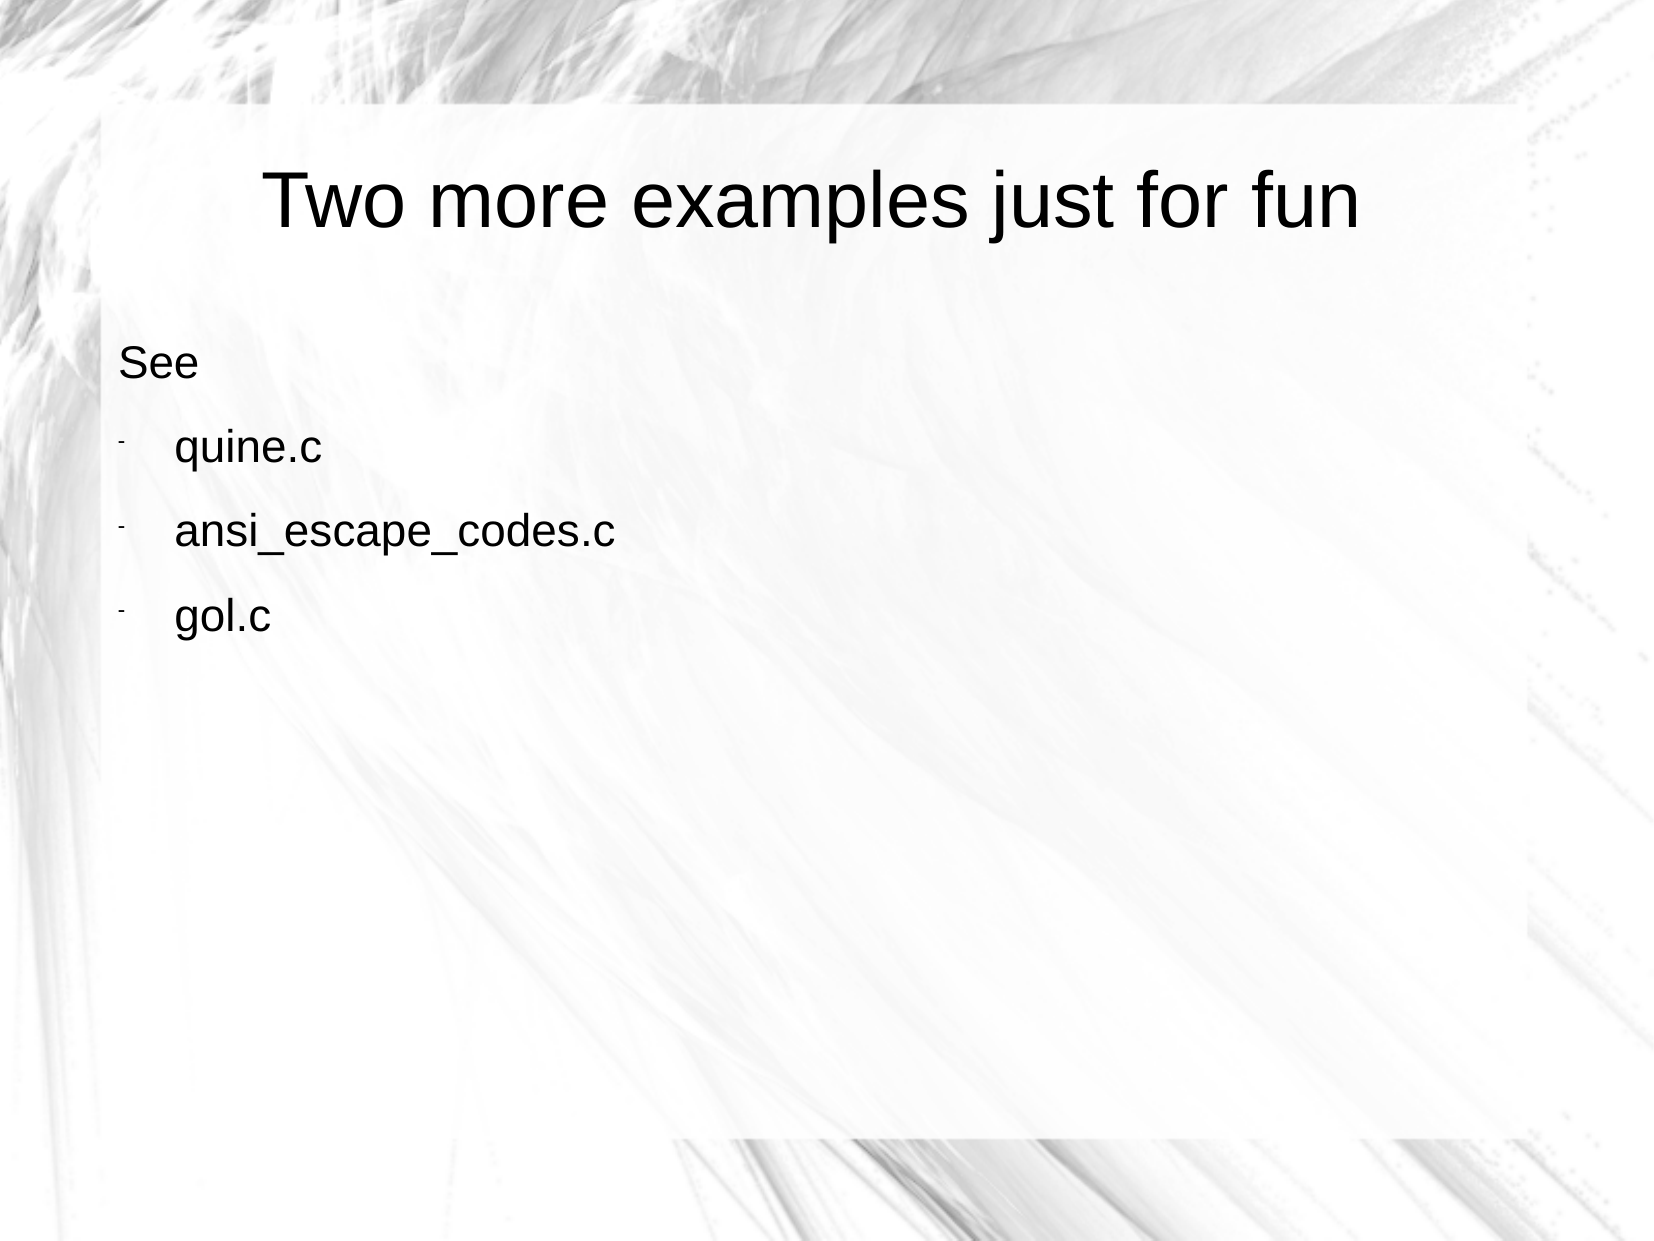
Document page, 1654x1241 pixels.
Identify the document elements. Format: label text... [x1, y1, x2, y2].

picture [0, 0, 1654, 1241]
title Two more examples just for fun [118, 93, 1506, 299]
list See quine.c ansi_escape_codes.c gol.c [118, 332, 1571, 1121]
